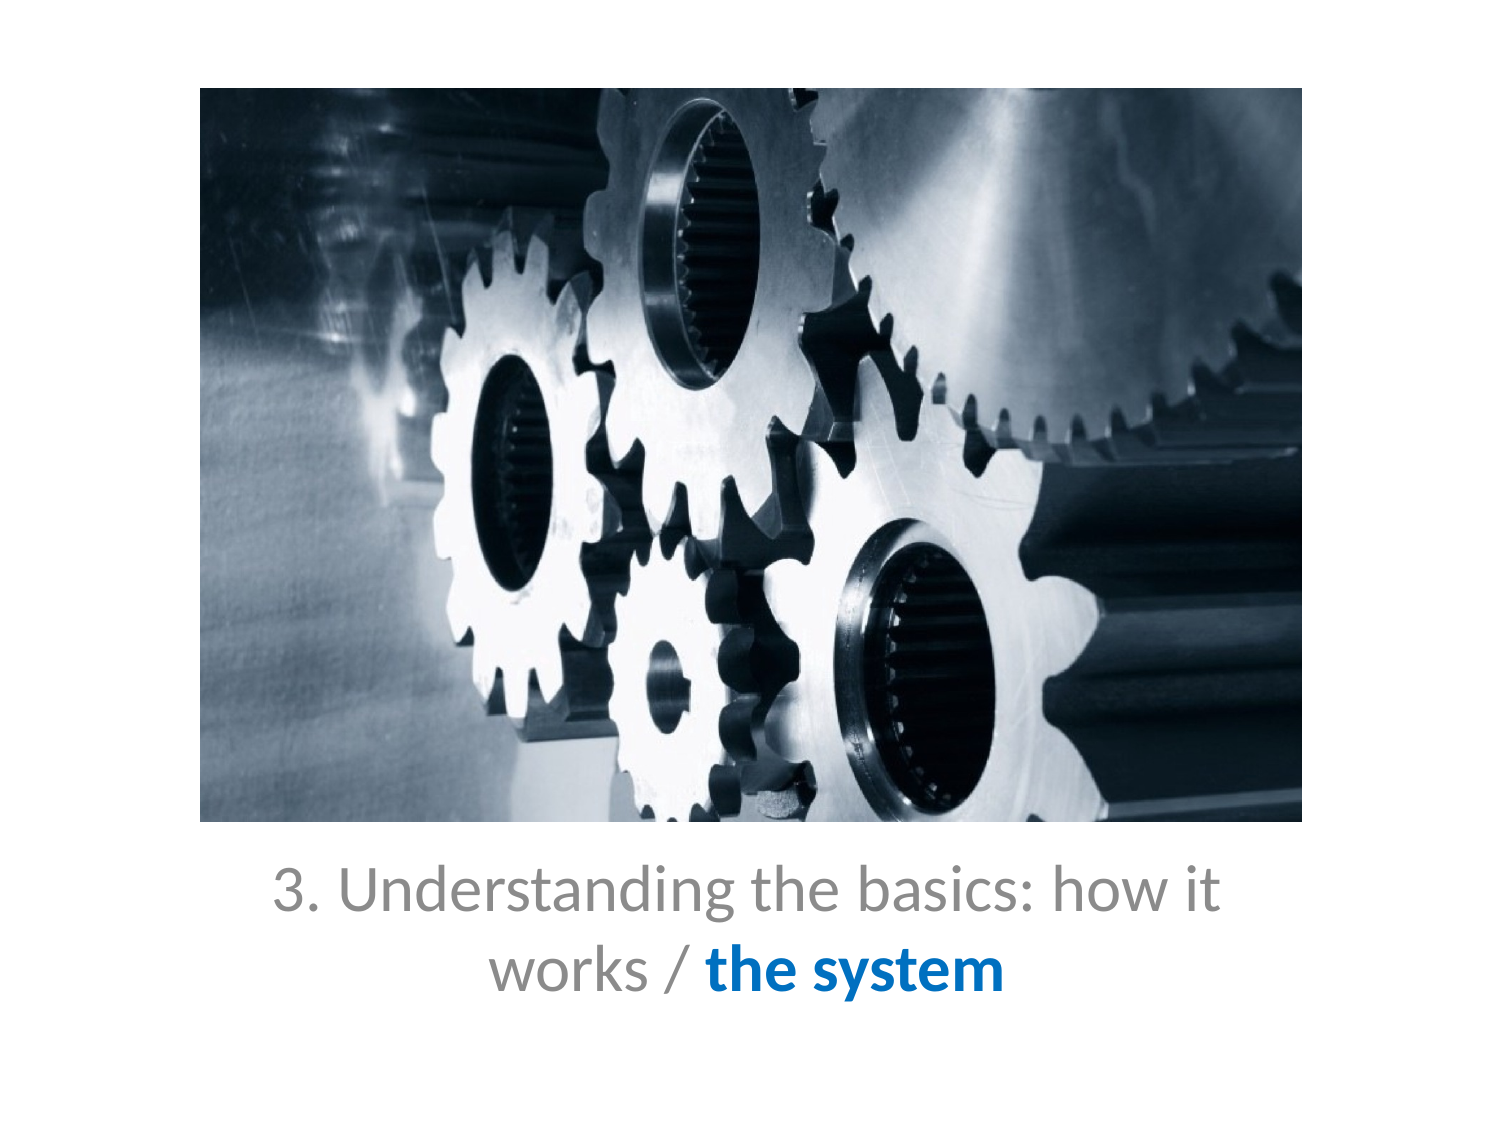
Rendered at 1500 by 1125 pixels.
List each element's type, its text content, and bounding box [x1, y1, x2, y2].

subtitle 3. Understanding the basics: how it works / the system [221, 837, 1272, 1125]
picture [199, 88, 1302, 823]
